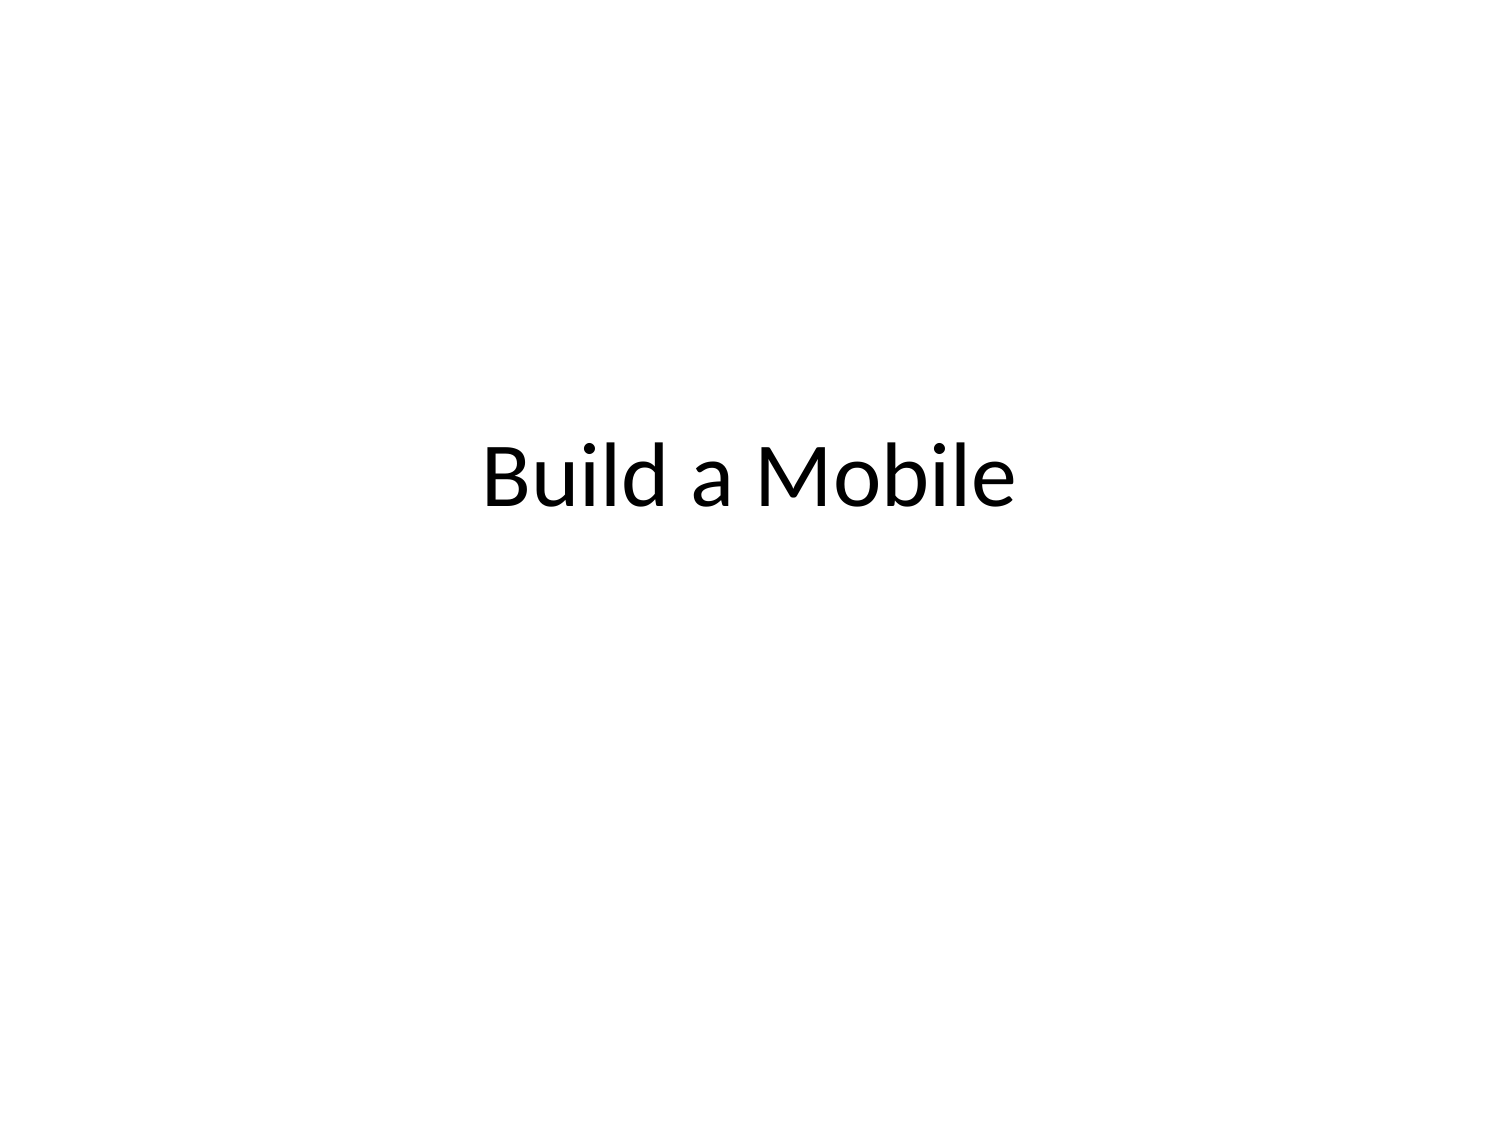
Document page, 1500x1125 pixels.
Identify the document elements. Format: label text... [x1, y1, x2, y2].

title Build a Mobile [112, 349, 1388, 591]
